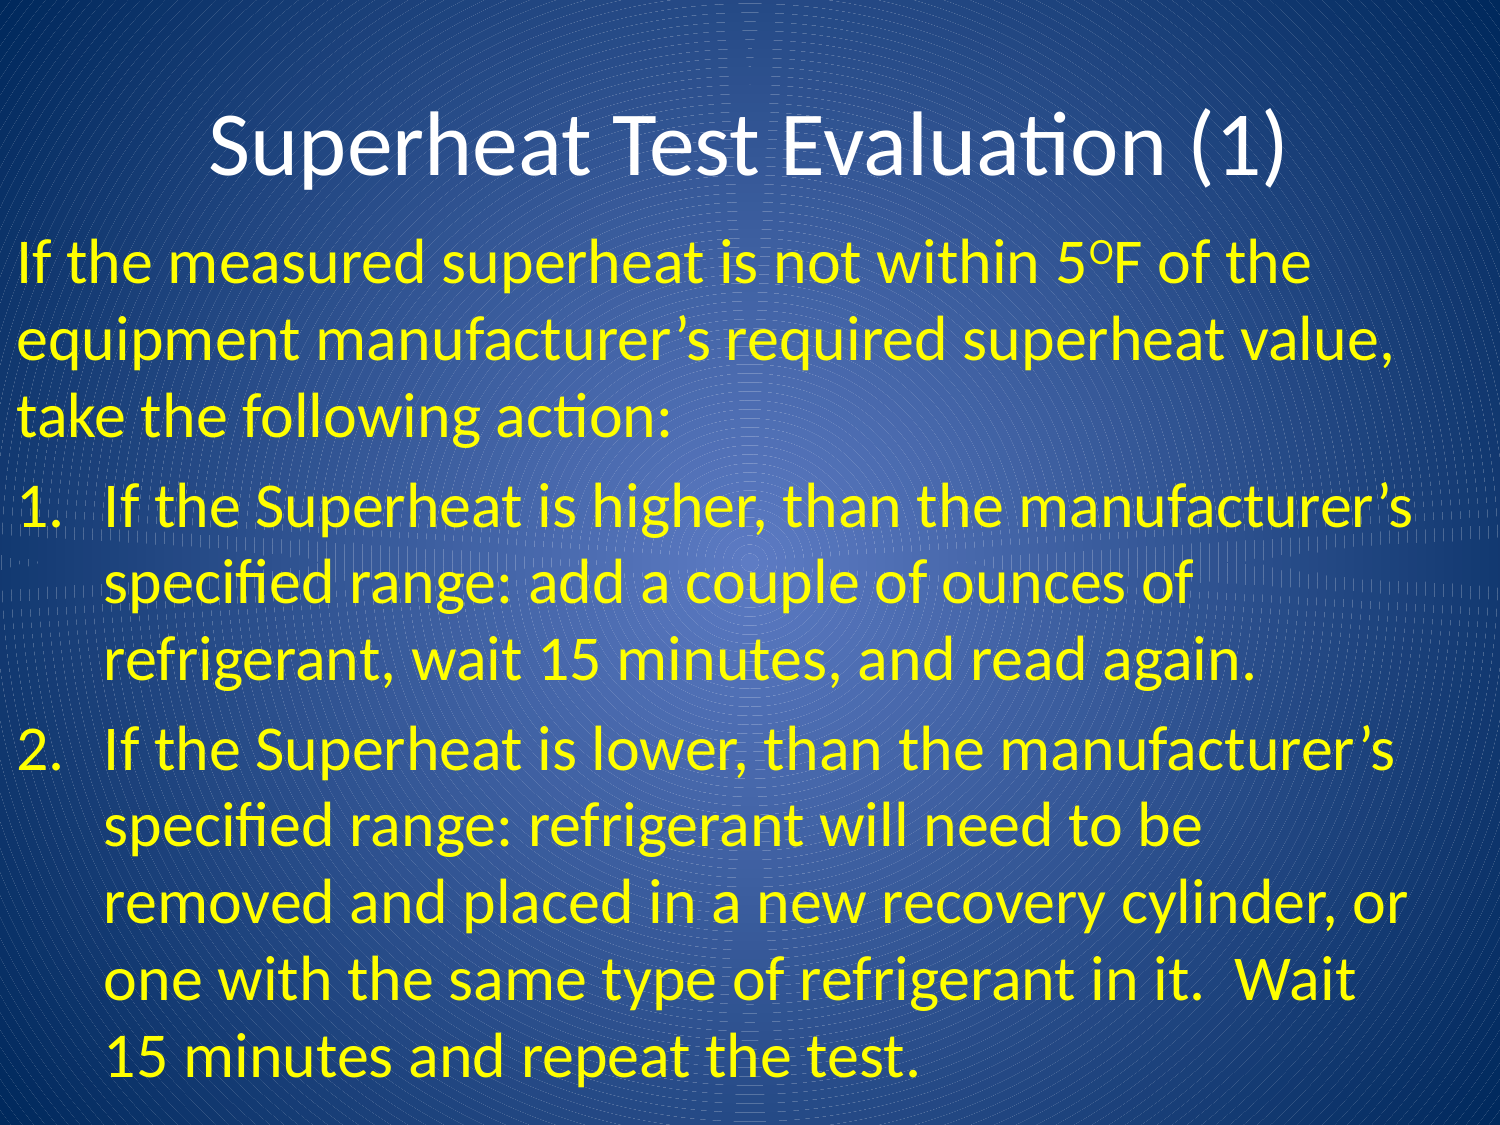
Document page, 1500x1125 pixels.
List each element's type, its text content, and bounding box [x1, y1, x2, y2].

title Superheat Test Evaluation (1) [75, 45, 1425, 212]
list If the measured superheat is not within 5OF of the equipment manufacturer’s required superheat value, take the following action: If the Superheat is higher, than the manufacturer’s specified range: add a couple of ounces of refrigerant, wait 15 minutes, and read again. If the Superheat is lower, than the manufacturer’s specified range: refrigerant will need to be removed and placed in a new recovery cylinder, or one with the same type of refrigerant in it. Wait 15 minutes and repeat the test. [1, 212, 1452, 1113]
